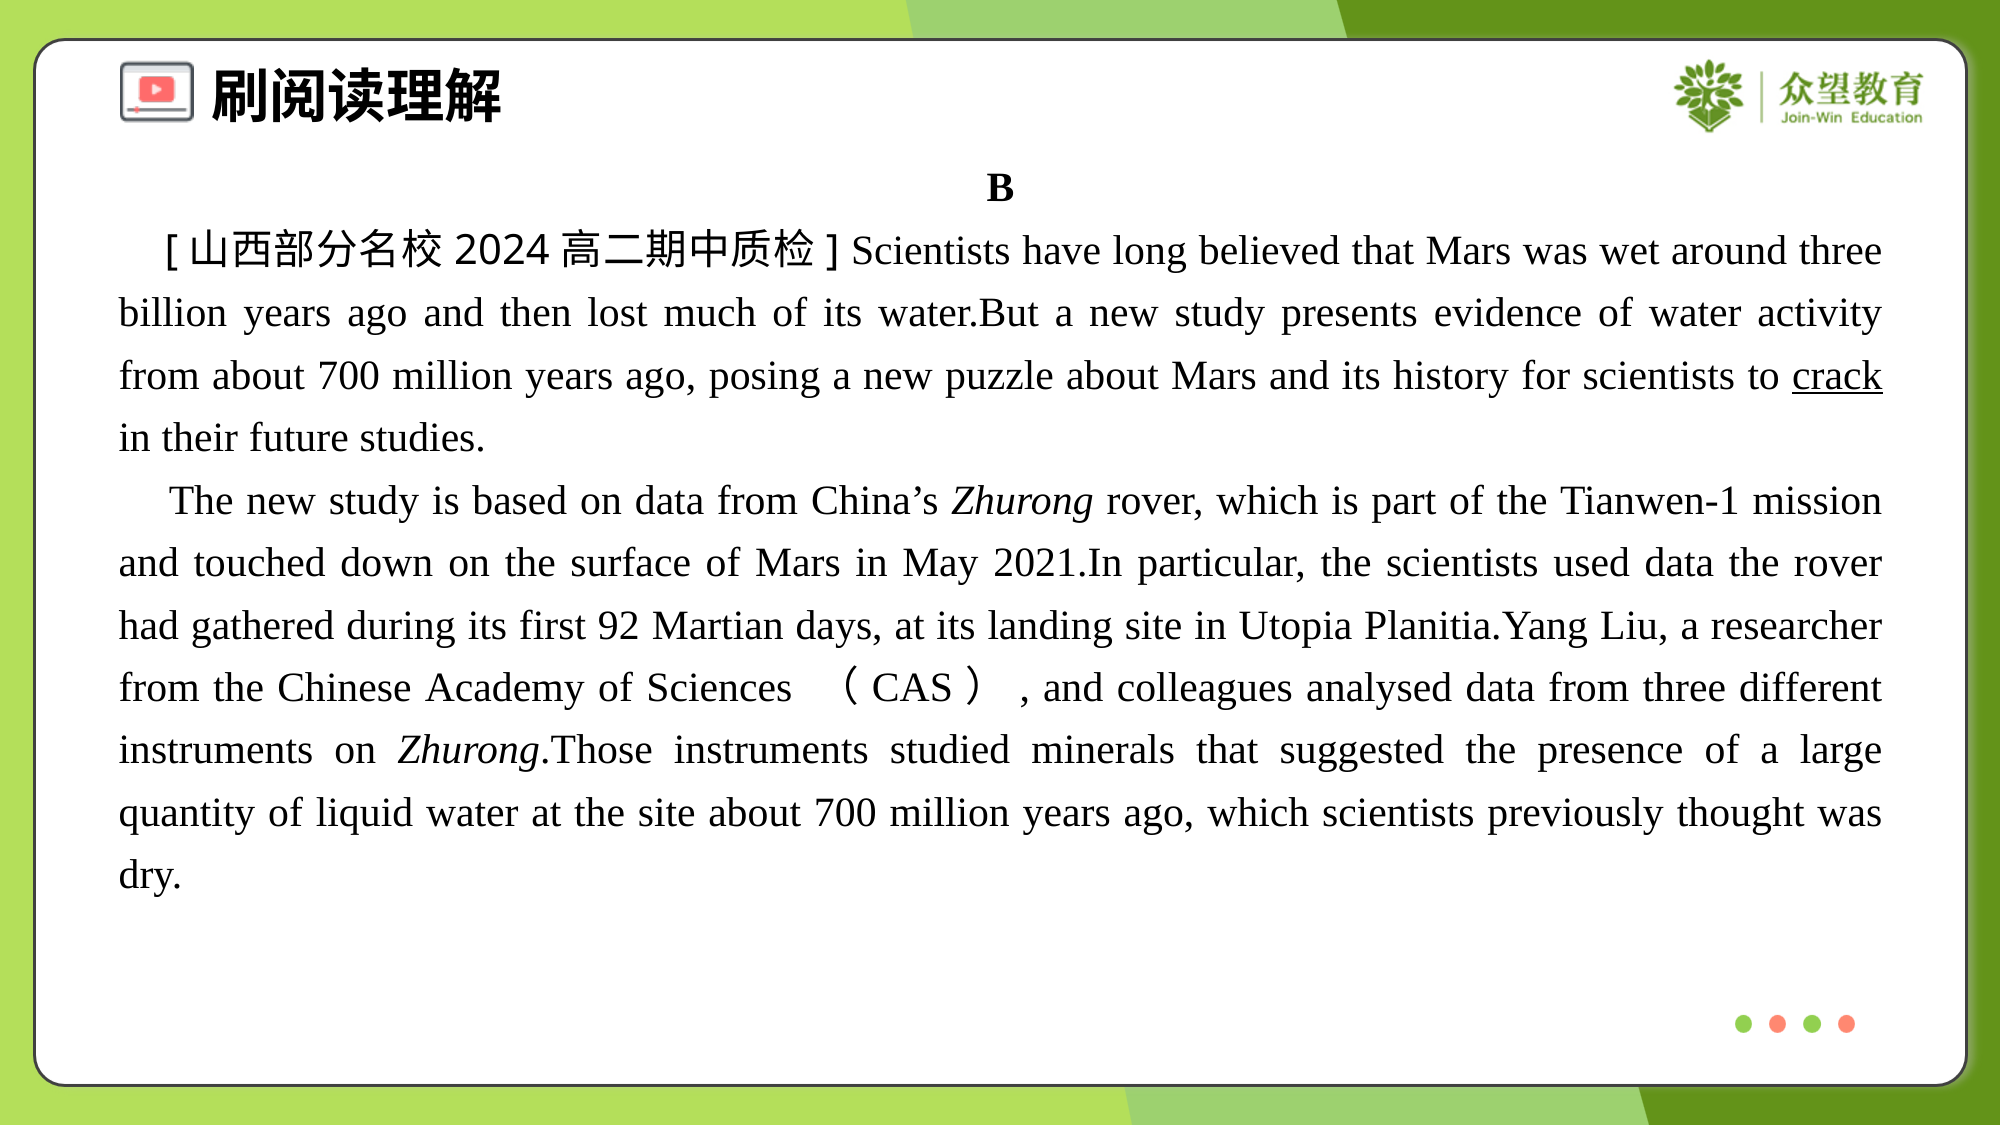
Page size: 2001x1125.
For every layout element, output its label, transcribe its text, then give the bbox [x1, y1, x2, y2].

text_box B [山西部分名校2024高二期中质检] Scientists have long believed that Mars was wet around three billion years ago and then lost much of its water.But a new study presents evidence of water activity from about 700 million years ago, posing a new puzzle about Mars and its history for scientists to crack in their future studies. The new study is based on data from China’s Zhurong rover, which is part of the Tianwen-1 mission and touched down on the surface of Mars in May 2021.In particular, the scientists used data the rover had gathered during its first 92 Martian days, at its landing site in Utopia Planitia.Yang Liu, a researcher from the Chinese Academy of Sciences （CAS）, and colleagues analysed data from three different instruments on Zhurong.Those instruments studied minerals that suggested the presence of a large quantity of liquid water at the site about 700 million years ago, which scientists previously thought was dry.#1.2 [118, 147, 1883, 892]
picture [0, 0, 2000, 1125]
